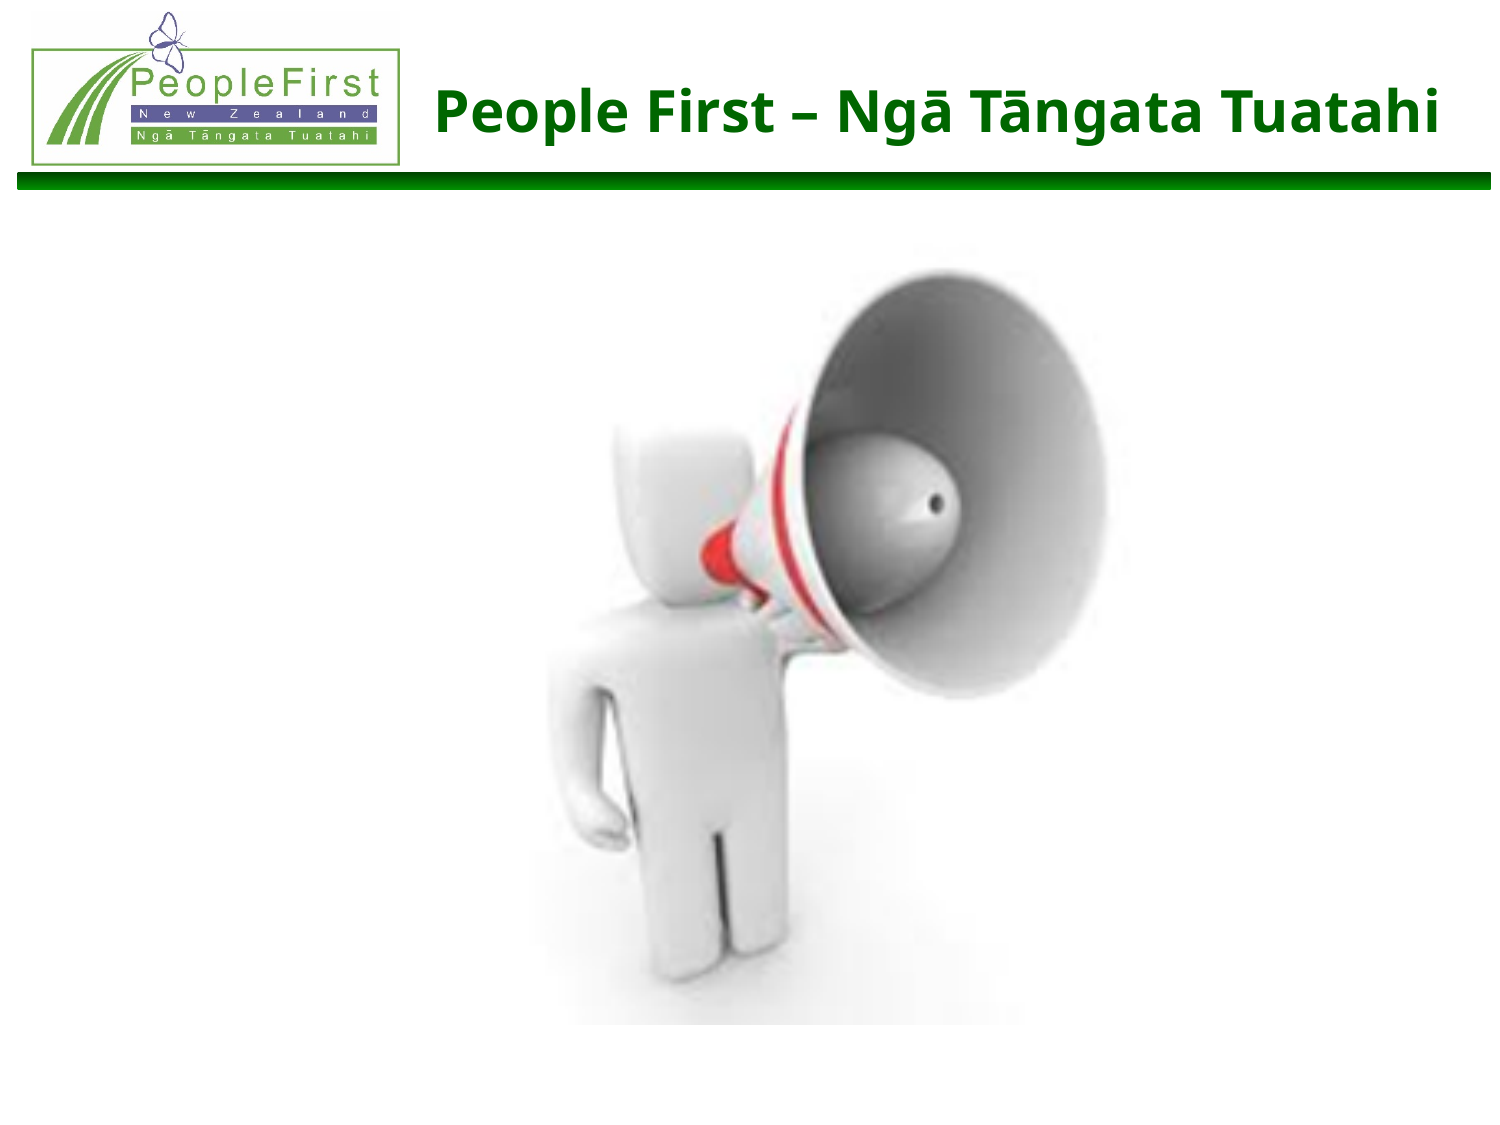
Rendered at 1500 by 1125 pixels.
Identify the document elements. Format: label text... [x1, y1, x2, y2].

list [336, 243, 1270, 1025]
title People First – Ngā Tāngata Tuatahi [419, 66, 1491, 145]
picture [31, 11, 400, 166]
